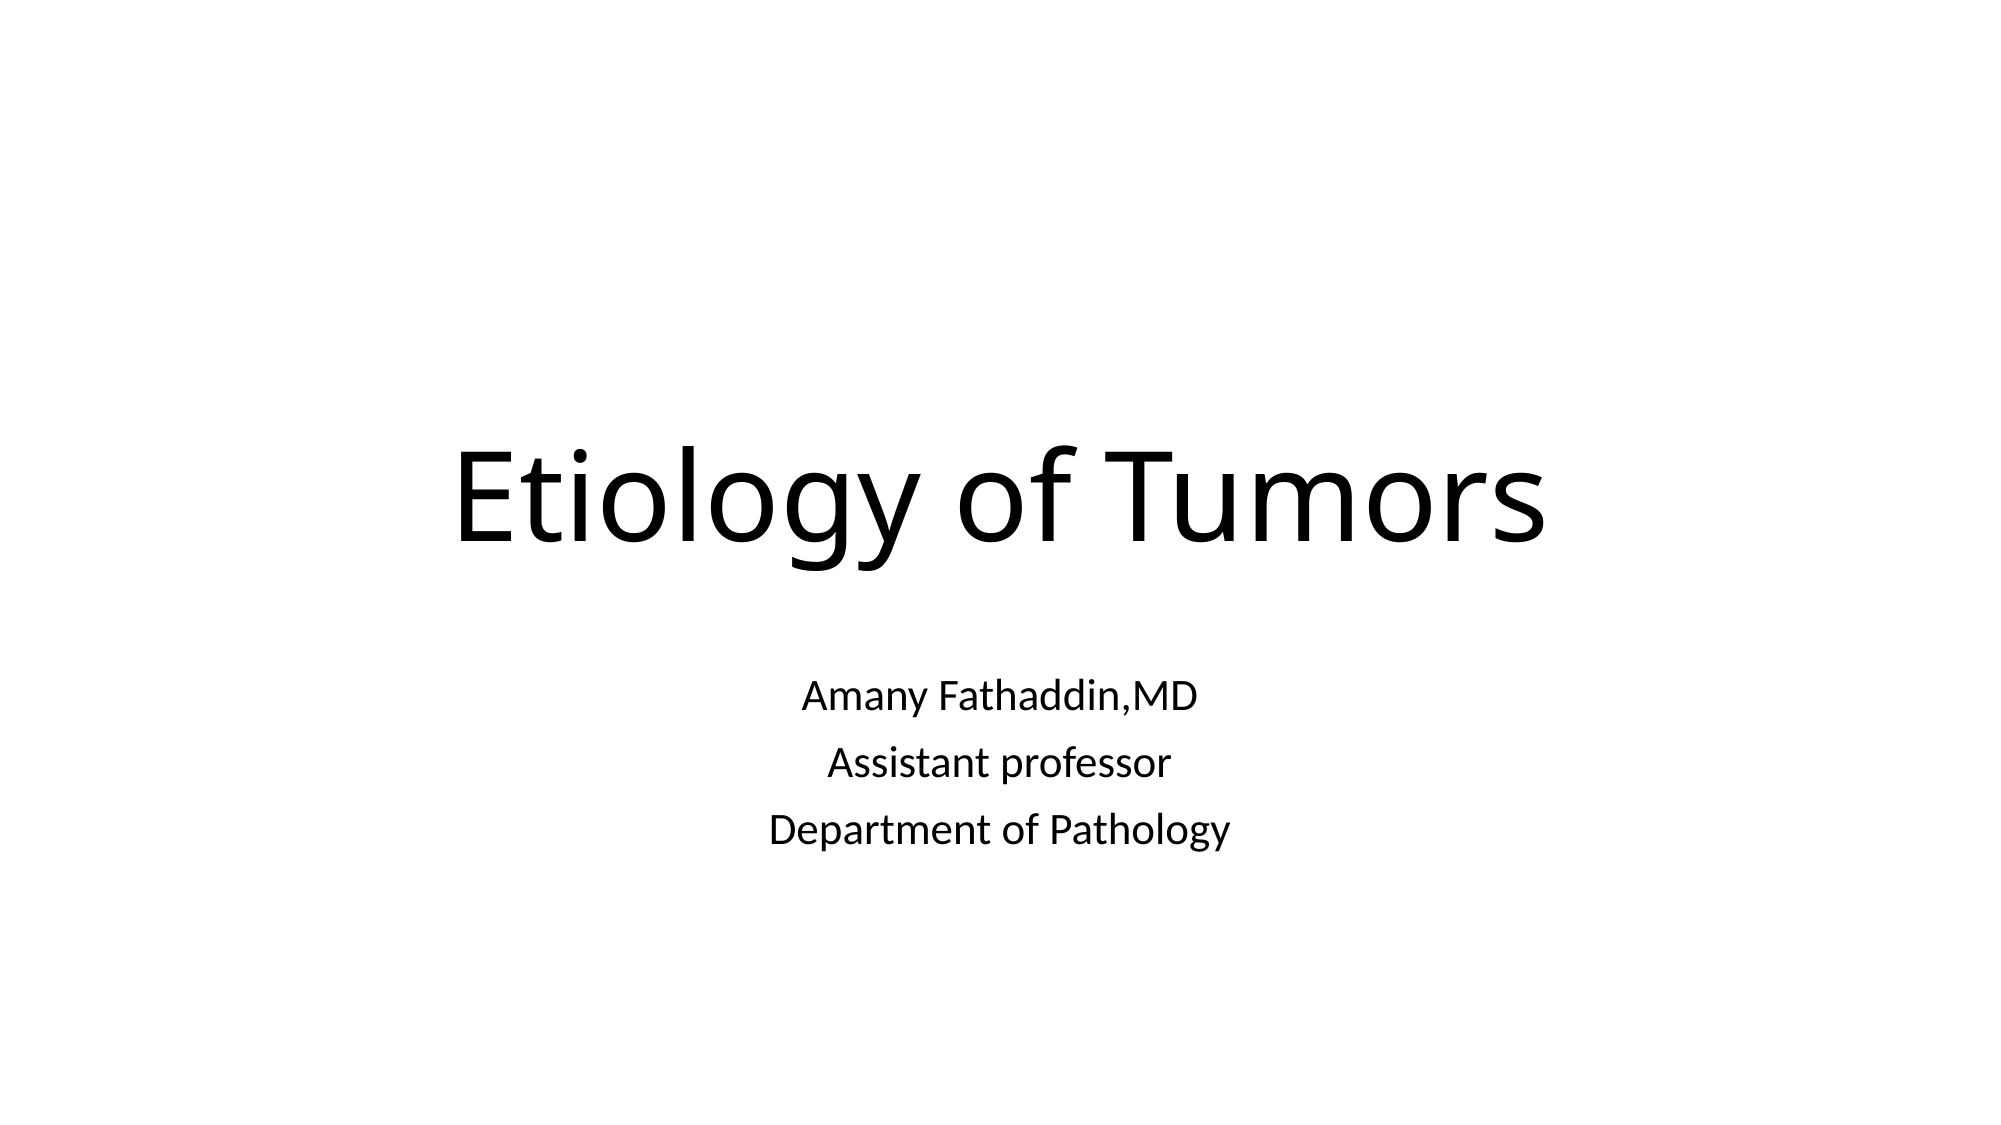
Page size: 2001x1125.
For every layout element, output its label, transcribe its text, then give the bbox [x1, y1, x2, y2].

title Etiology of Tumors [249, 184, 1750, 576]
subtitle Amany Fathaddin,MD Assistant professor Department of Pathology [249, 590, 1750, 863]
